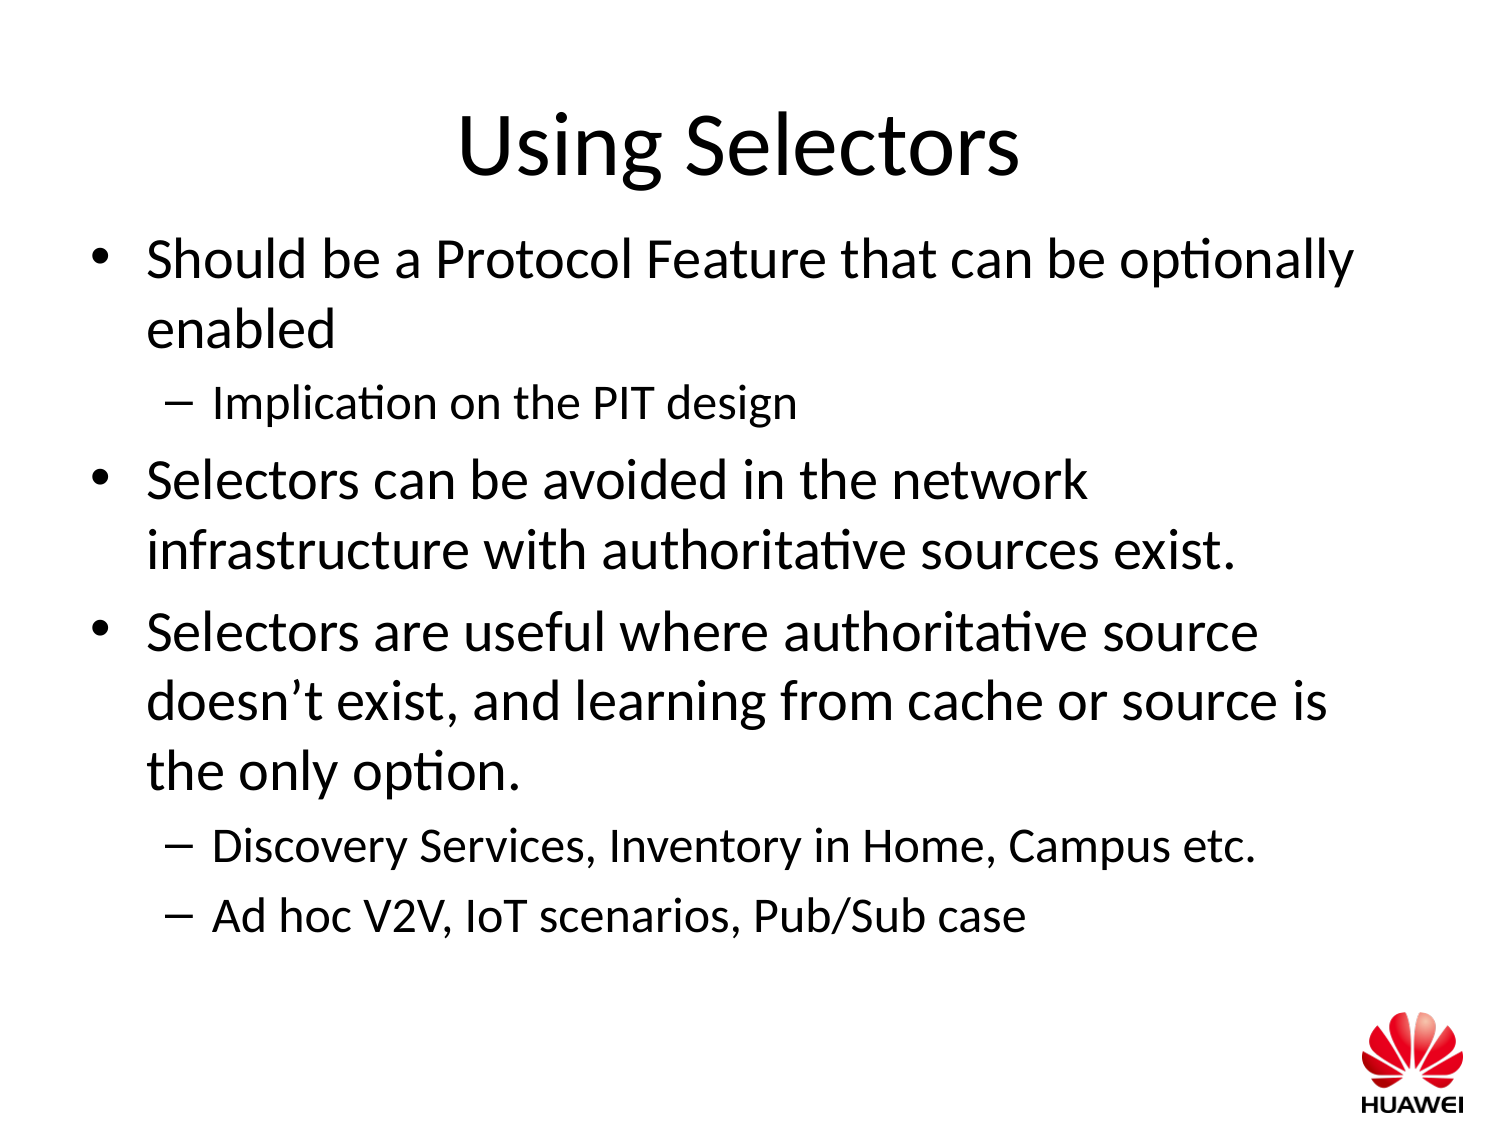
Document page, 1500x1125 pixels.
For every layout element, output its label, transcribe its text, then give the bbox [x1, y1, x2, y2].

list Should be a Protocol Feature that can be optionally enabled Implication on the PIT design Selectors can be avoided in the network infrastructure with authoritative sources exist. Selectors are useful where authoritative source doesn’t exist, and learning from cache or source is the only option. Discovery Services, Inventory in Home, Campus etc. Ad hoc V2V, IoT scenarios, Pub/Sub case [75, 212, 1375, 1075]
title Using Selectors [75, 45, 1425, 233]
picture [1362, 1012, 1463, 1113]
